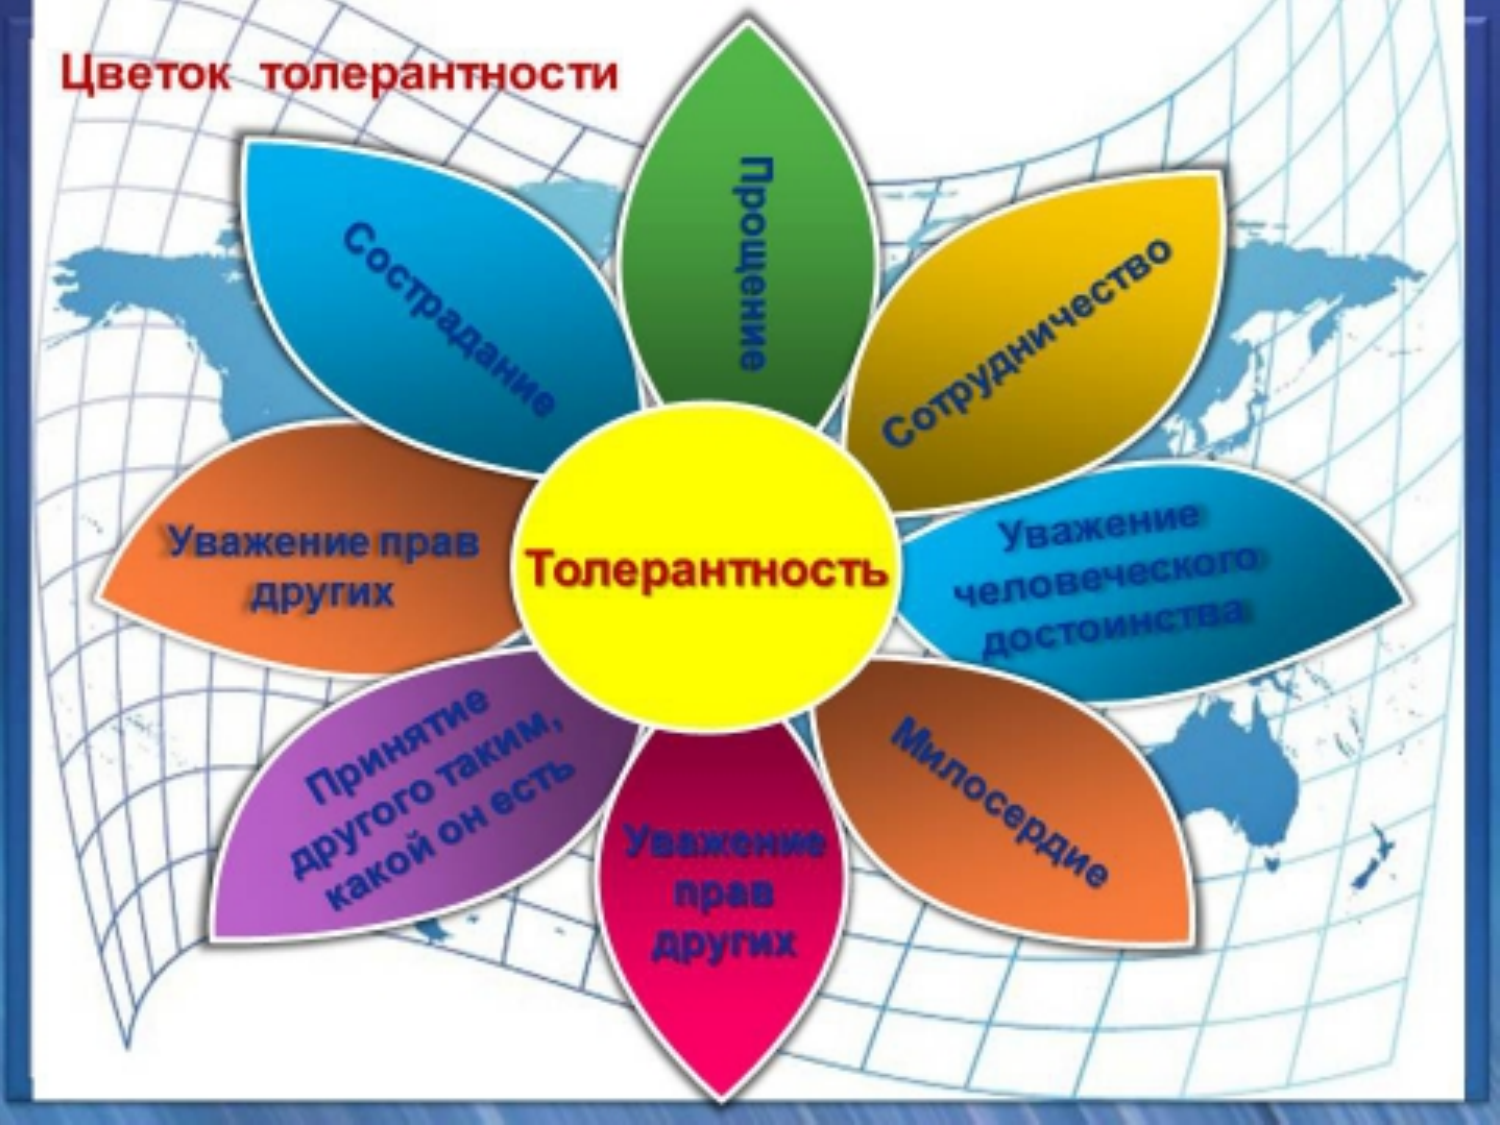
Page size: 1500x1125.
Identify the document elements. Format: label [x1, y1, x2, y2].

list [0, 0, 1500, 1125]
